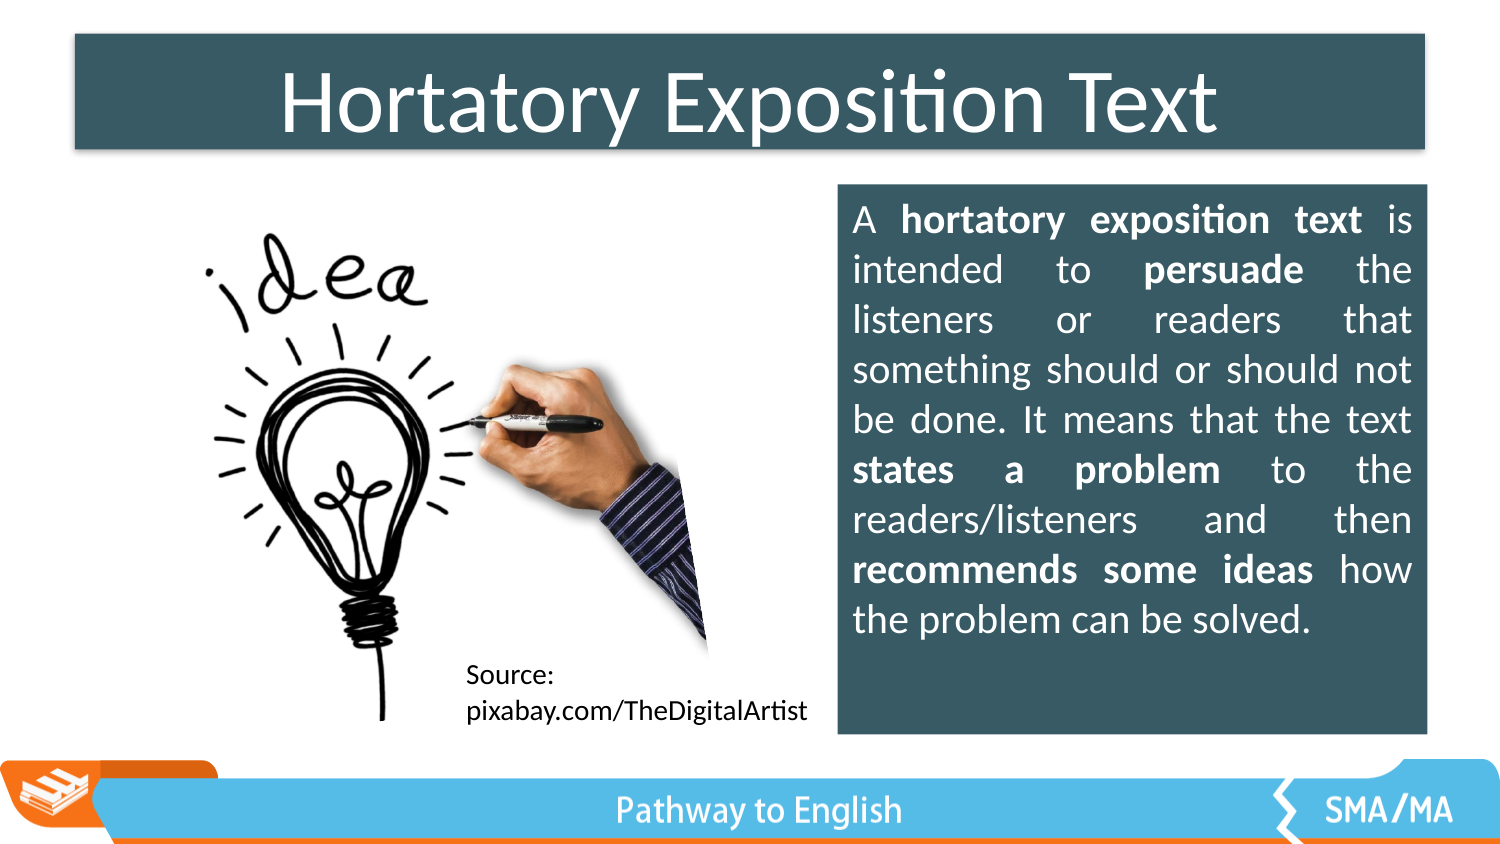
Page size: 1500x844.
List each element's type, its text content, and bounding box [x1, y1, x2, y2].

picture [0, 150, 1500, 844]
text_box Hortatory Exposition Text [74, 33, 1425, 150]
list A hortatory exposition text is intended to persuade the listeners or readers that something should or should not be done. It means that the text states a problem to the readers/listeners and then recommends some ideas how the problem can be solved. [837, 184, 1428, 735]
text_box Source: pixabay.com/TheDigitalArtist [451, 648, 838, 734]
